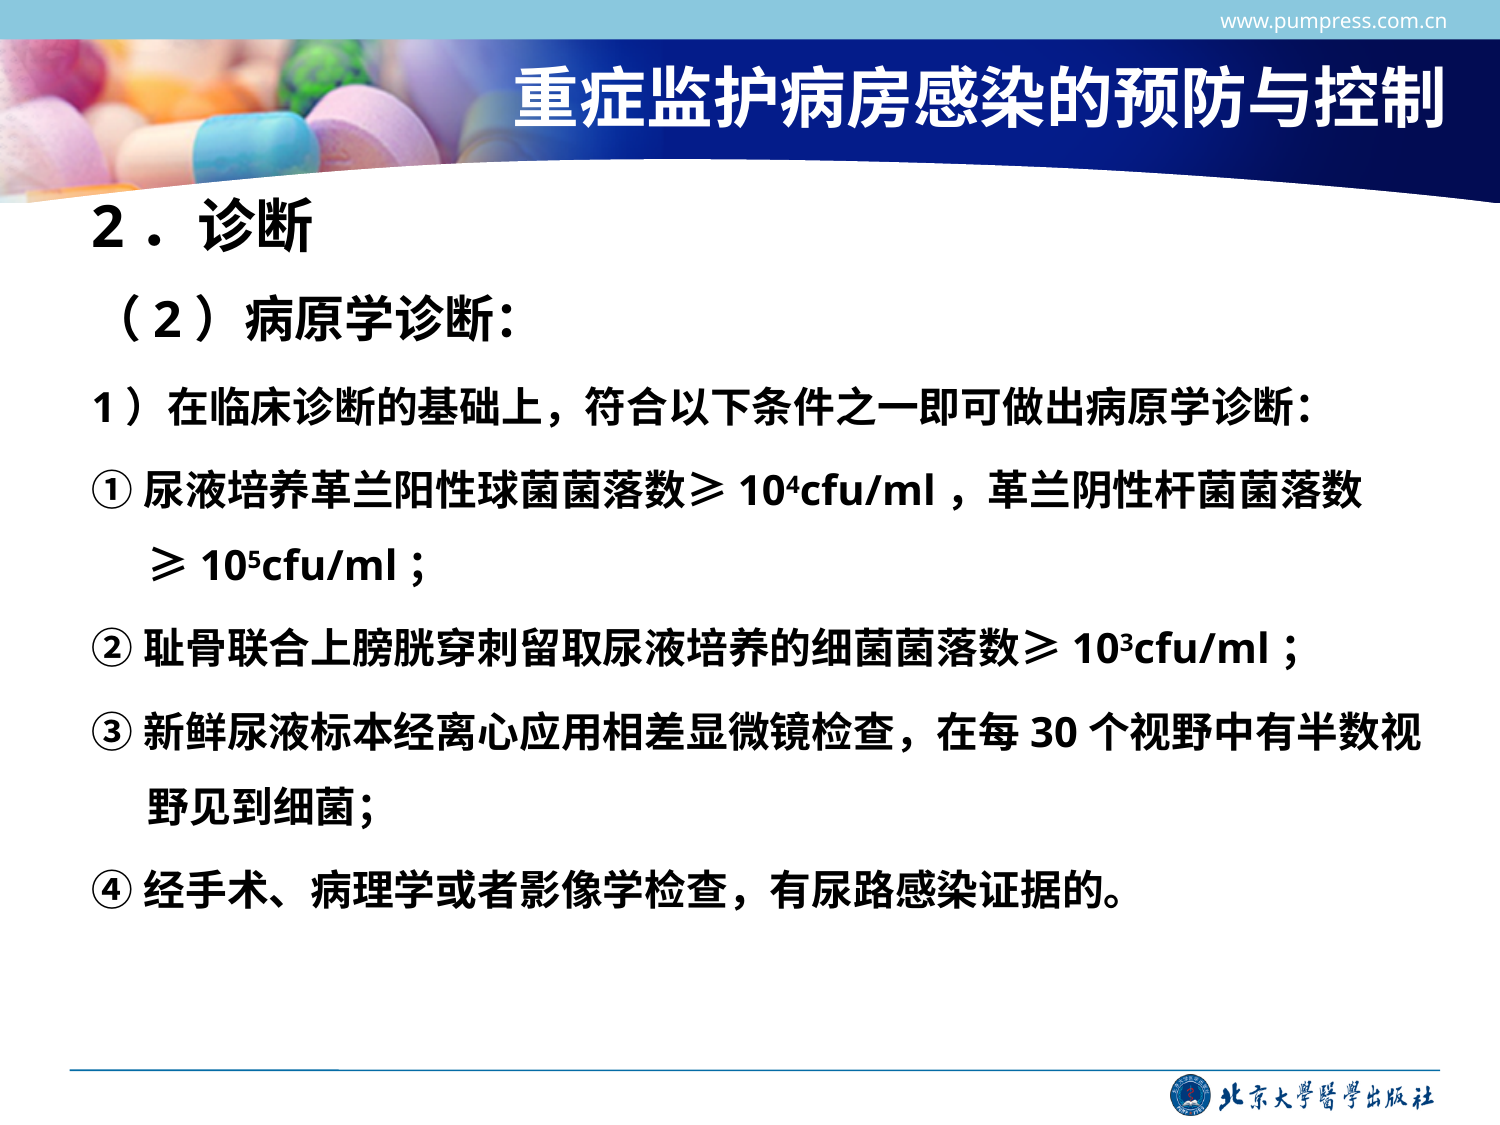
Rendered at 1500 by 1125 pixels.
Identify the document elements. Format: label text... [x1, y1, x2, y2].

list 2．诊断 （2）病原学诊断： 1）在临床诊断的基础上，符合以下条件之一即可做出病原学诊断： ①尿液培养革兰阳性球菌菌落数≥104cfu/ml，革兰阴性杆菌菌落数≥105cfu/ml； ②耻骨联合上膀胱穿刺留取尿液培养的细菌菌落数≥103cfu/ml； ③新鲜尿液标本经离心应用相差显微镜检查，在每30个视野中有半数视野见到细菌； ④经手术、病理学或者影像学检查，有尿路感染证据的。 [76, 160, 1463, 1059]
picture [1170, 1074, 1436, 1118]
picture [0, 40, 1500, 203]
title 重症监护病房感染的预防与控制 [137, 50, 1463, 143]
slide_number www.pumpress.com.cn [1024, 0, 1463, 38]
